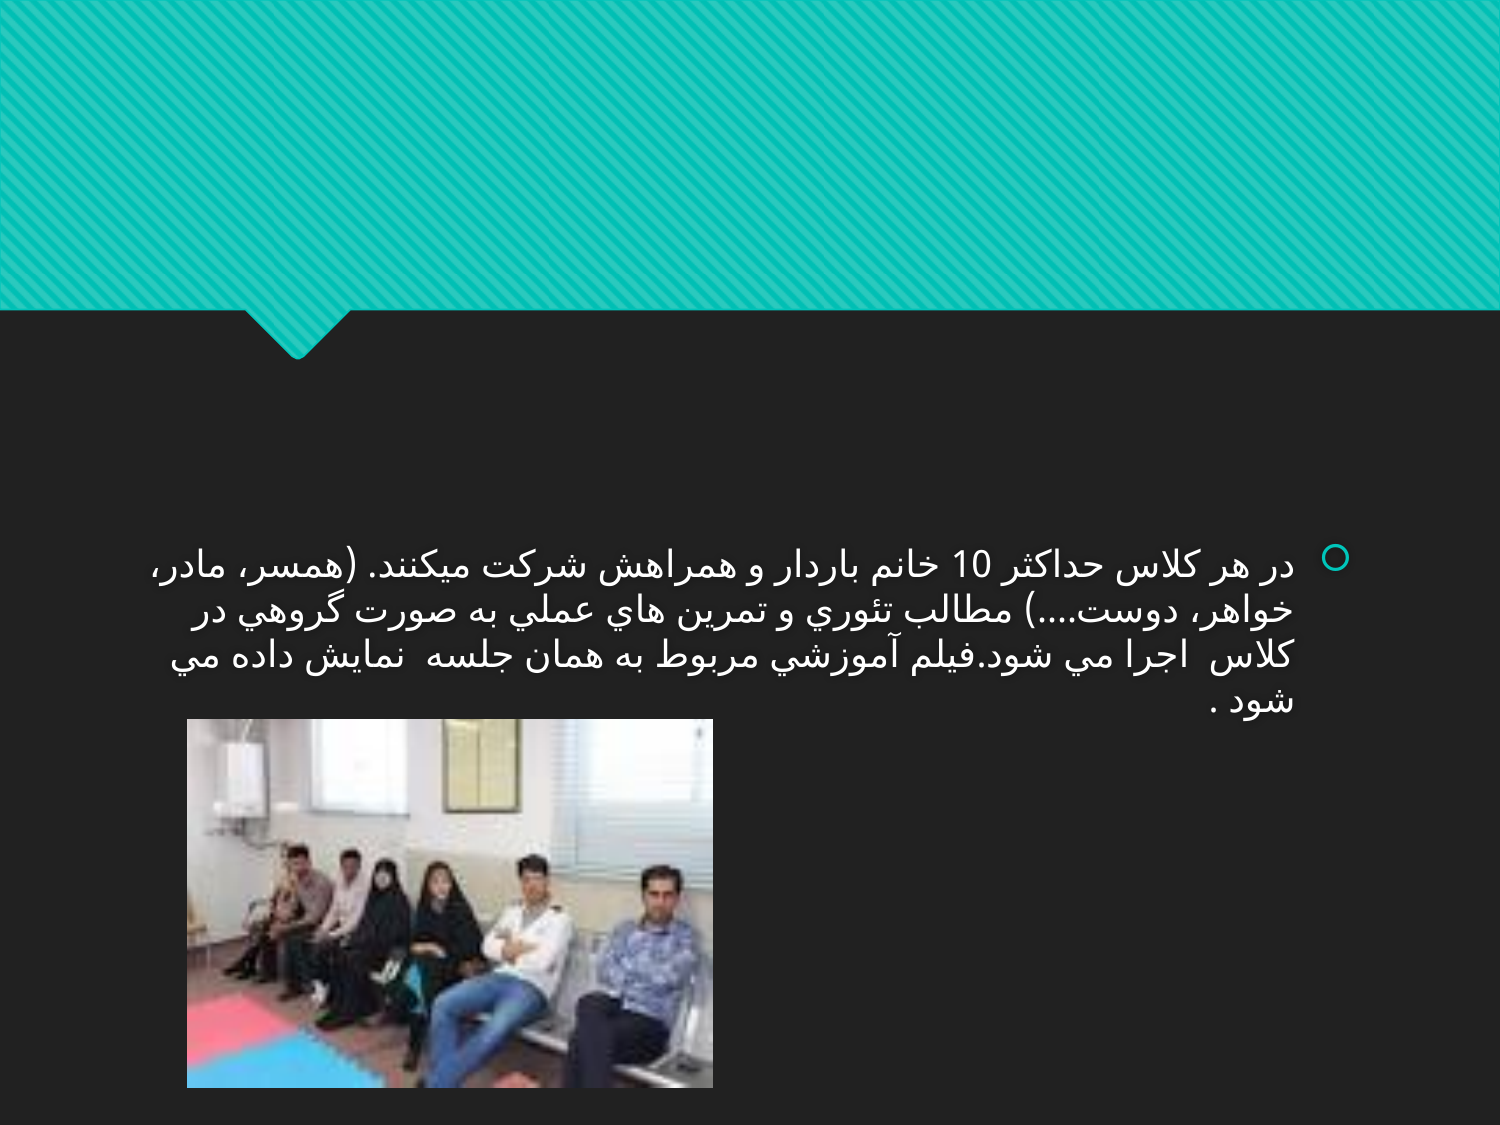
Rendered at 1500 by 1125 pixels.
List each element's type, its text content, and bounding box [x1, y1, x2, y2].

list در هر كلاس حداكثر 10 خانم باردار و همراهش شركت ميكنند. (همسر، مادر، خواهر، دوست....) مطالب تئوري و تمرين هاي عملي به صورت گروهي در كلاس اجرا مي شود.فيلم آموزشي مربوط به همان جلسه نمايش داده مي شود . [132, 364, 1368, 962]
picture [187, 719, 713, 1088]
